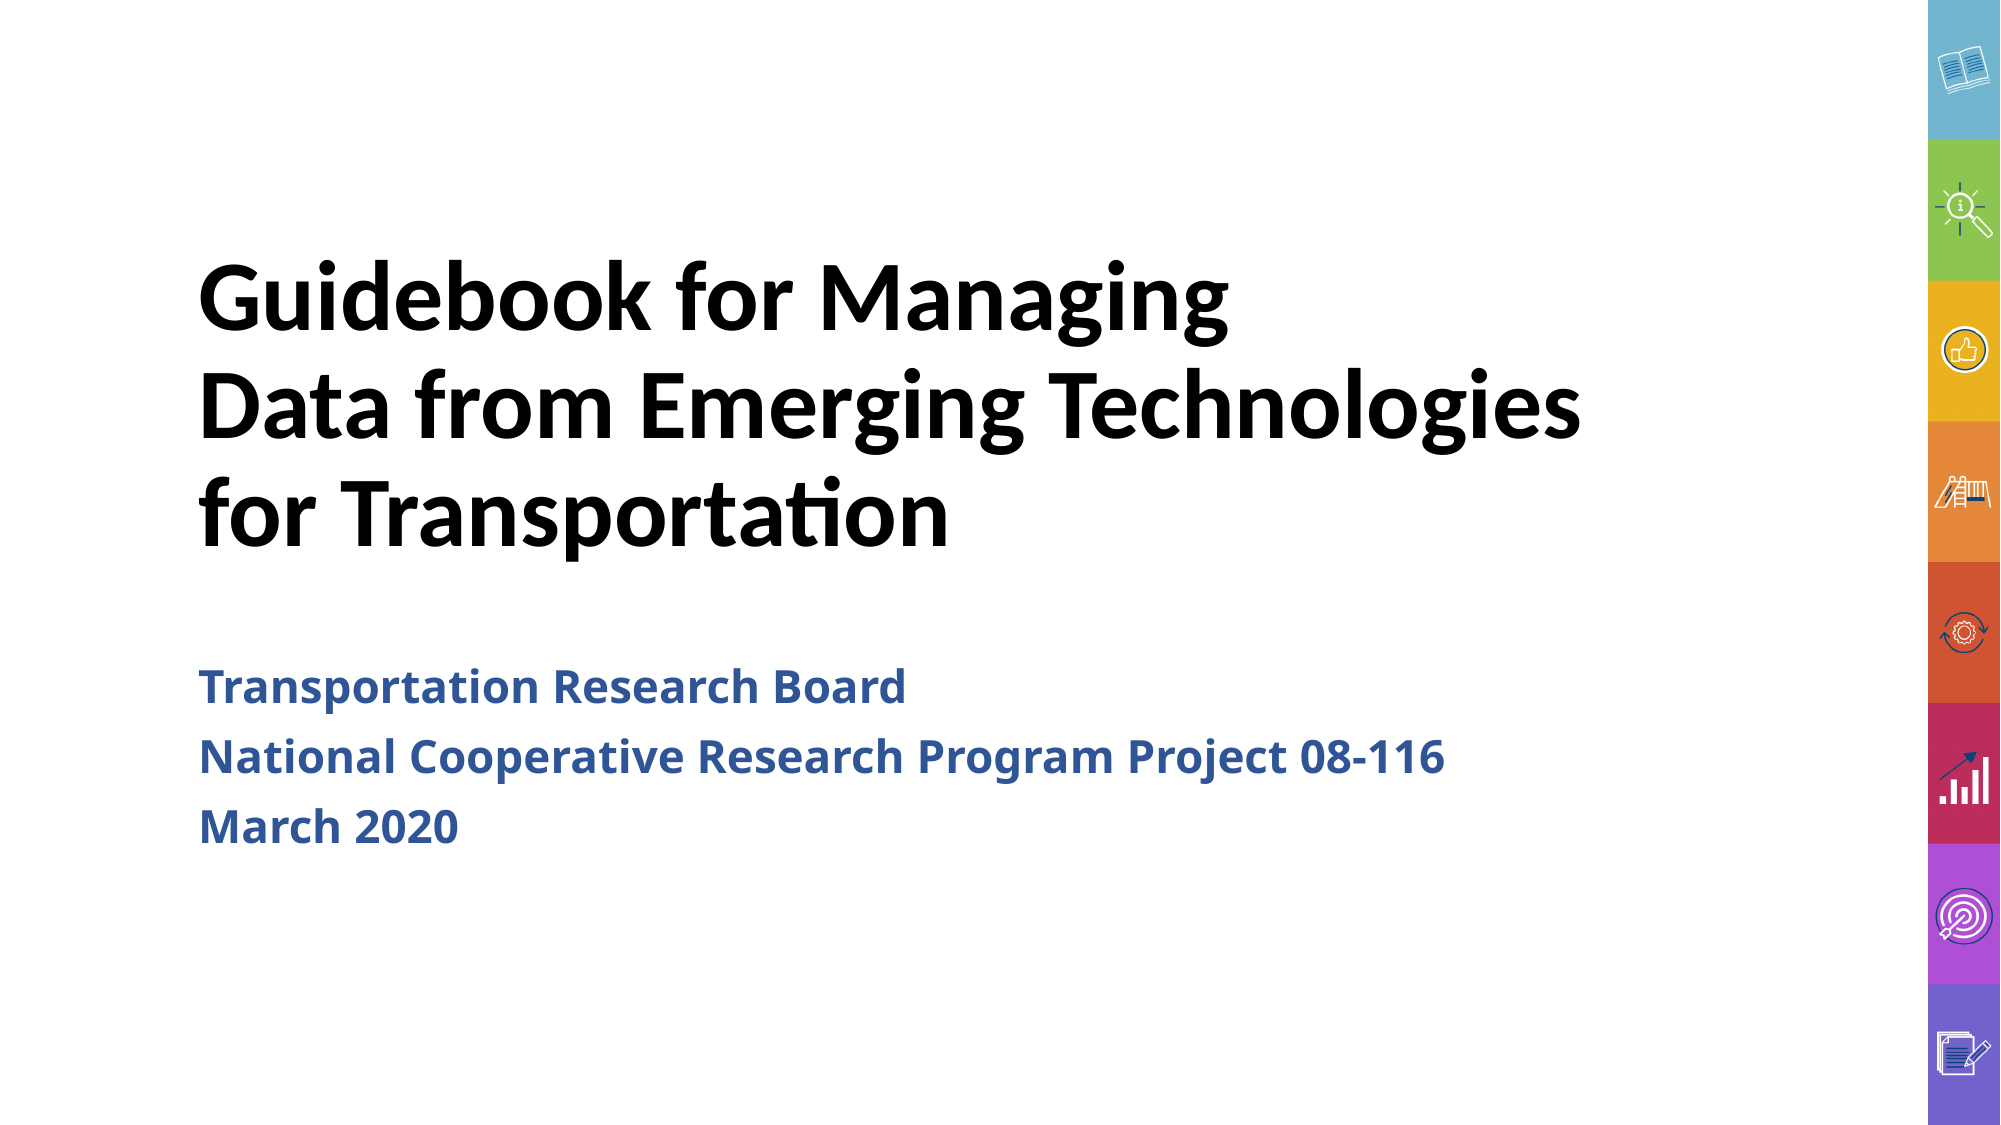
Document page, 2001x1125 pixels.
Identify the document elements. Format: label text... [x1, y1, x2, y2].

subtitle Transportation Research Board National Cooperative Research Program Project 08-116 March 2020 [183, 656, 1684, 878]
picture [1928, 0, 2000, 1125]
title Guidebook for Managing Data from Emerging Technologies for Transportation [183, 184, 1684, 576]
